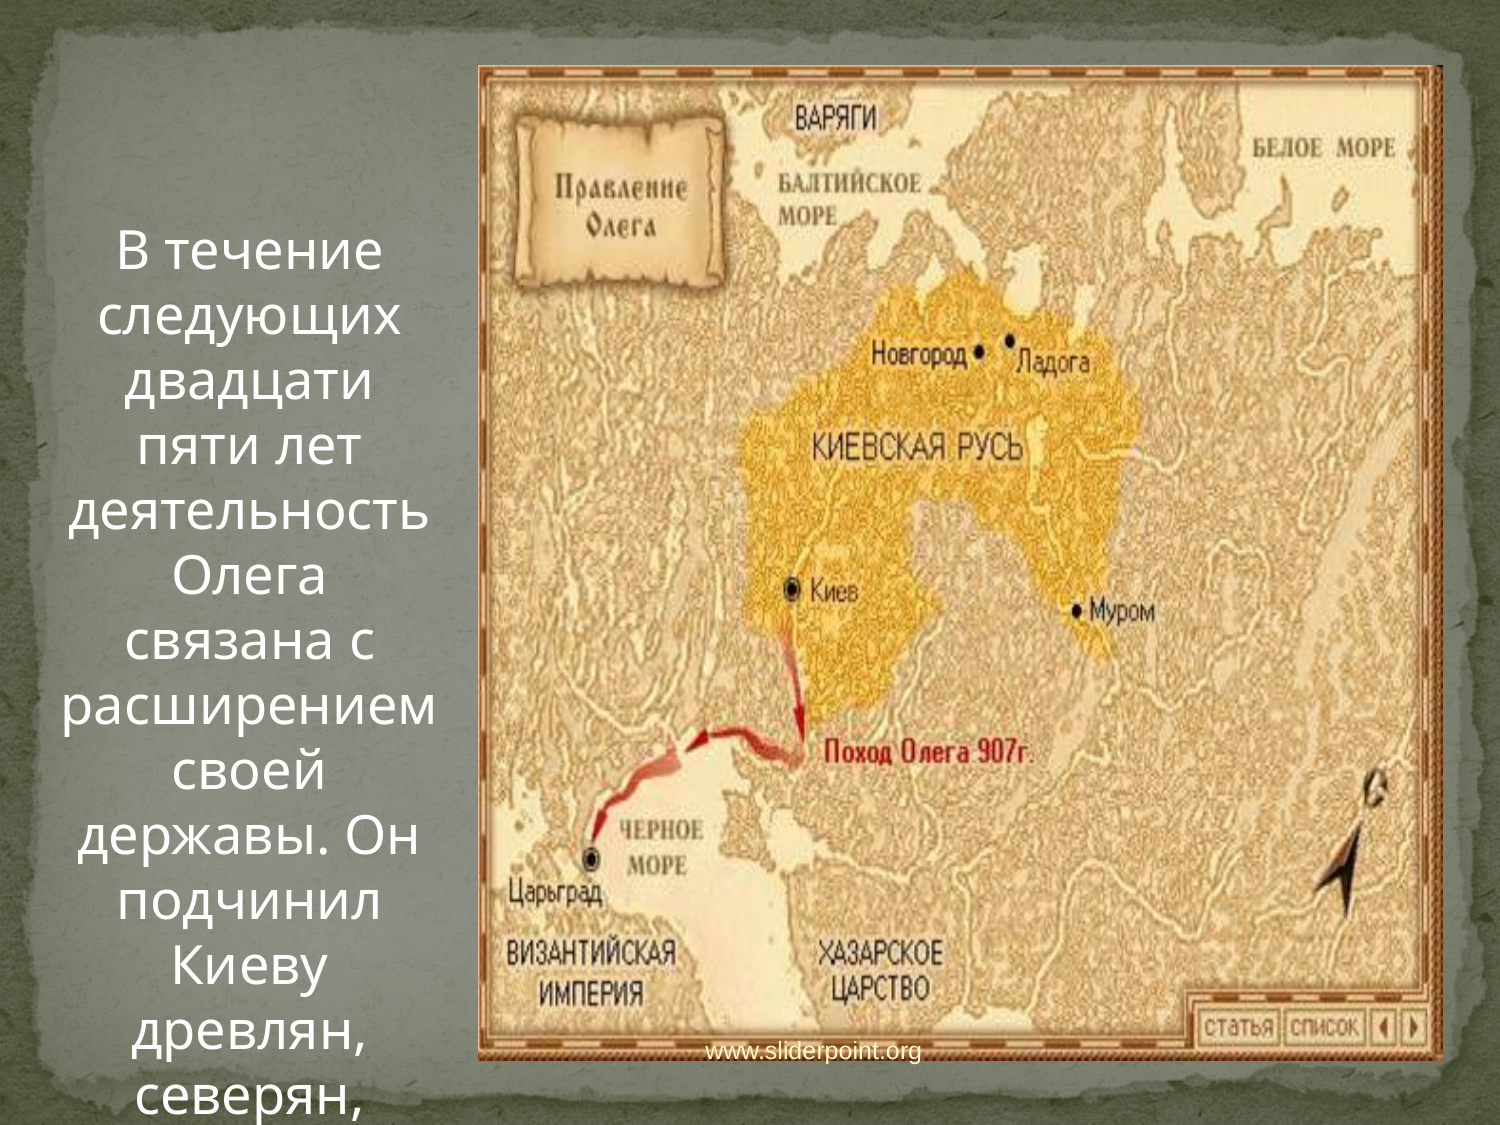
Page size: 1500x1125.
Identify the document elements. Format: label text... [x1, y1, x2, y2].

picture [478, 65, 1443, 1061]
text_box В течение следующих двадцати пяти лет деятельность Олега связана с расширением своей державы. Он подчинил Киеву древлян, северян, радимичей. [44, 207, 455, 1125]
footer www.sliderpoint.org [350, 1017, 938, 1081]
